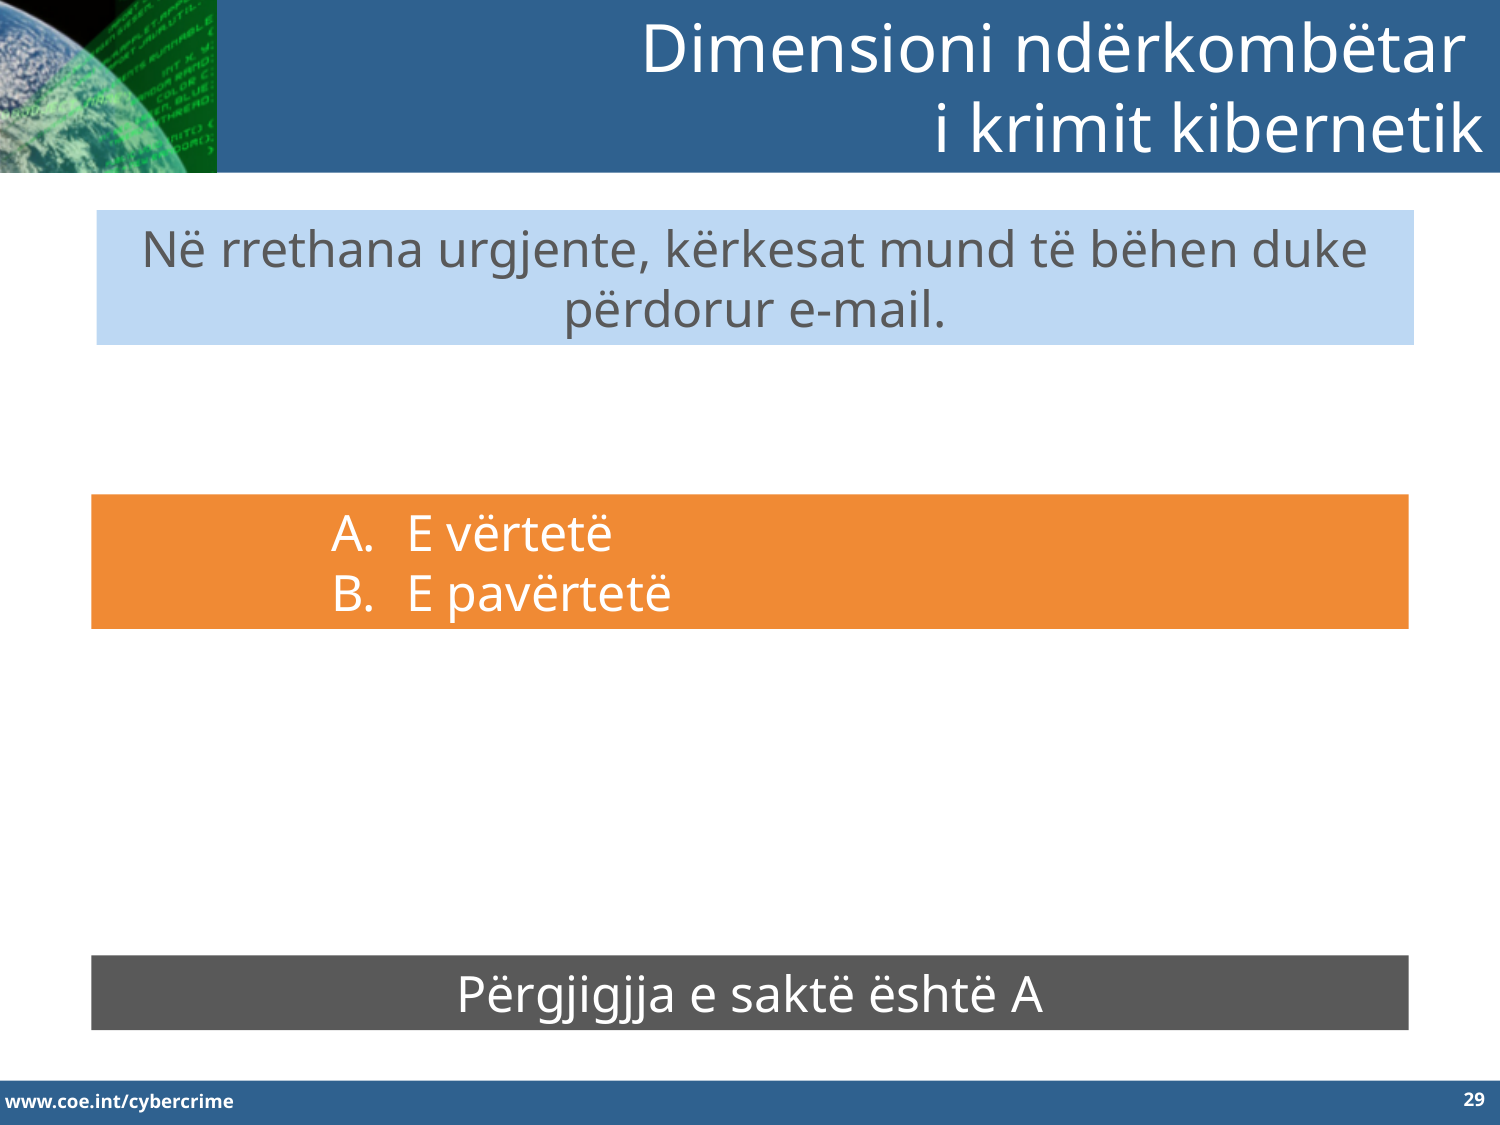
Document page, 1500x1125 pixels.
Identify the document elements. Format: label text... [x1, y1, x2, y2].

slide_number 29 [1149, 1079, 1500, 1125]
picture [0, 1, 217, 173]
text_box Dimensioni ndërkombëtar i krimit kibernetik [329, 9, 1500, 162]
text_box E vërtetë E pavërtetë [91, 494, 1409, 629]
text_box Në rrethana urgjente, kërkesat mund të bëhen duke përdorur e-mail. [96, 210, 1414, 345]
text_box Përgjigjja e saktë është A [91, 955, 1409, 1031]
